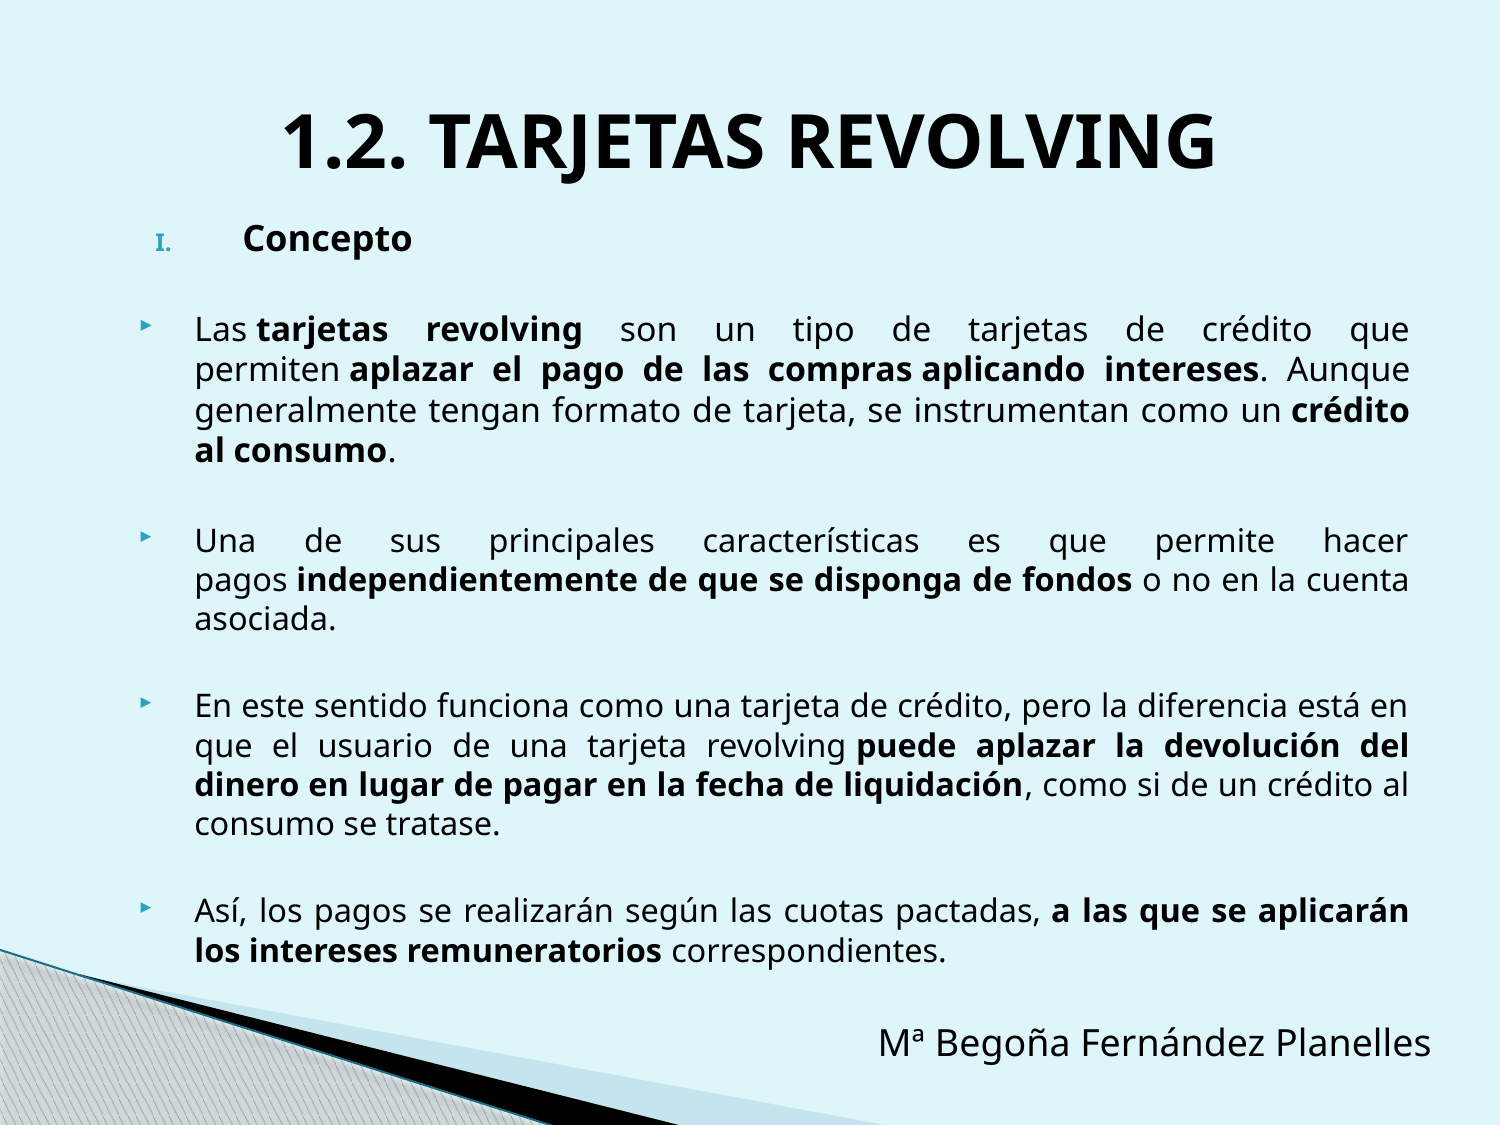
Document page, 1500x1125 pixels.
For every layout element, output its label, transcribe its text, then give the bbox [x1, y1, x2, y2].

text_box Mª Begoña Fernández Planelles [608, 1011, 1447, 1072]
list Concepto Las tarjetas revolving son un tipo de tarjetas de crédito que permiten aplazar el pago de las compras aplicando intereses. Aunque generalmente tengan formato de tarjeta, se instrumentan como un crédito al consumo. Una de sus principales características es que permite hacer pagos independientemente de que se disponga de fondos o no en la cuenta asociada. En este sentido funciona como una tarjeta de crédito, pero la diferencia está en que el usuario de una tarjeta revolving puede aplazar la devolución del dinero en lugar de pagar en la fecha de liquidación, como si de un crédito al consumo se tratase. Así, los pagos se realizarán según las cuotas pactadas, a las que se aplicarán los intereses remuneratorios correspondientes. [123, 233, 1425, 988]
title 1.2. TARJETAS REVOLVING [75, 45, 1425, 233]
